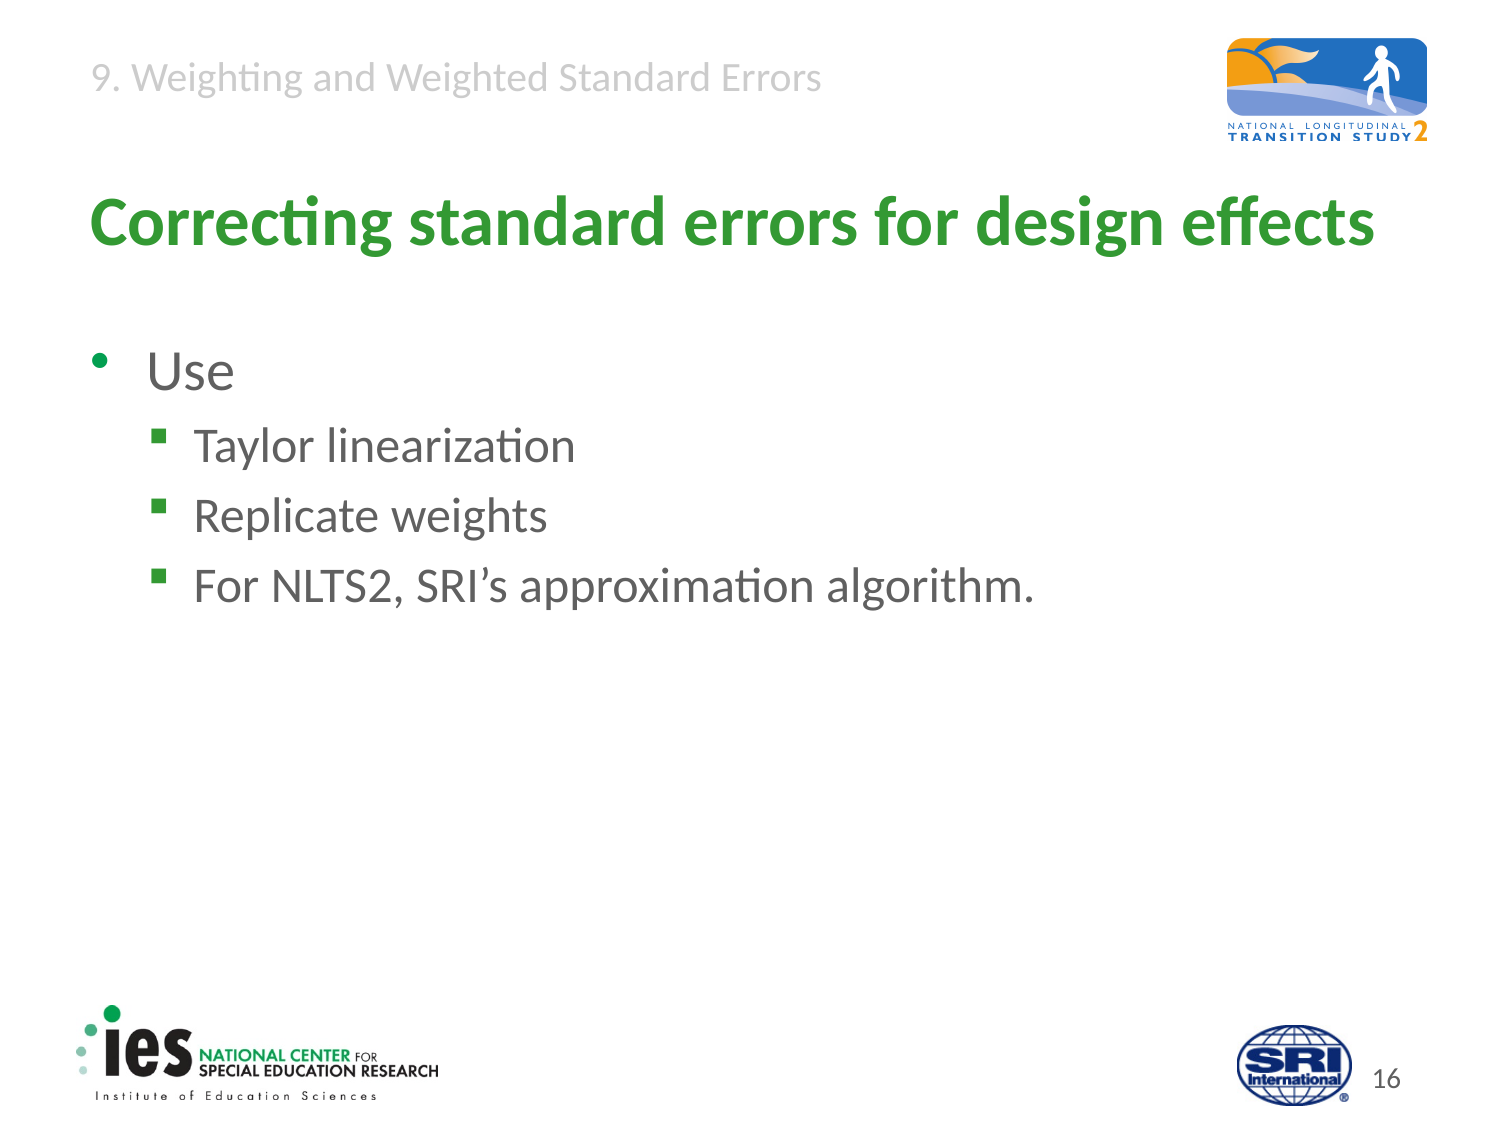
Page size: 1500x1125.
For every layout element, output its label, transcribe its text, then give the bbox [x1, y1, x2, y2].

title Correcting standard errors for design effects [74, 149, 1426, 285]
list Use Taylor linearization Replicate weights For NLTS2, SRI’s approximation algorithm. [74, 324, 1426, 951]
picture [76, 1005, 438, 1100]
picture [1237, 1025, 1352, 1106]
slide_number 15 [1312, 1051, 1417, 1125]
